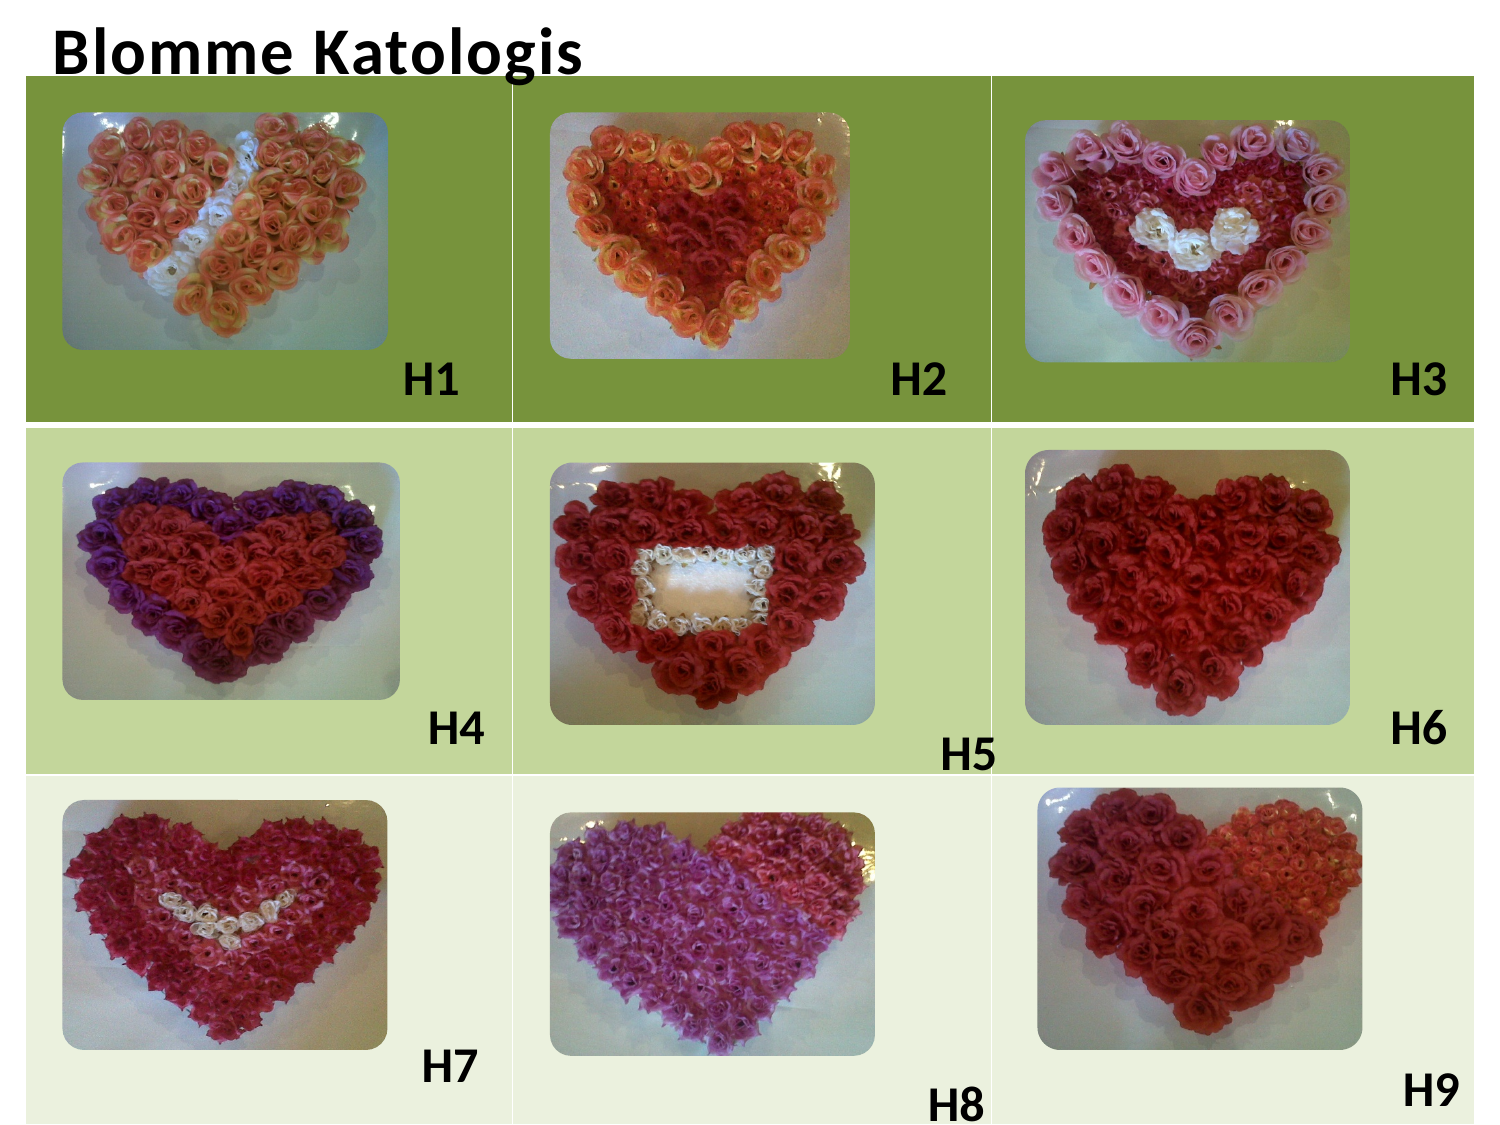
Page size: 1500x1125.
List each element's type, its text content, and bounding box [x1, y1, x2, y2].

table_header [992, 76, 1474, 422]
picture [549, 462, 876, 726]
table_cell [992, 428, 1474, 774]
table_cell [992, 776, 1474, 1124]
text_box H3 [1375, 337, 1463, 413]
text_box Blomme Katologis [37, 0, 625, 95]
table_cell [513, 428, 991, 774]
picture [62, 799, 388, 1051]
text_box H9 [1387, 1049, 1475, 1125]
text_box H2 [875, 337, 963, 413]
text_box H6 [1375, 687, 1463, 763]
text_box H7 [399, 1024, 500, 1100]
picture [62, 462, 401, 701]
table_cell [26, 428, 512, 774]
picture [1024, 449, 1351, 726]
text_box H5 [925, 712, 1013, 788]
picture [62, 112, 389, 351]
table_header [26, 76, 512, 422]
text_box H4 [412, 687, 500, 763]
table_cell [513, 776, 991, 1124]
table_cell [26, 776, 512, 1124]
picture [549, 812, 876, 1057]
text_box H1 [387, 337, 475, 413]
picture [1024, 119, 1351, 363]
picture [549, 112, 851, 360]
picture [1037, 787, 1363, 1051]
text_box H8 [912, 1064, 1000, 1125]
table_header [513, 76, 991, 422]
